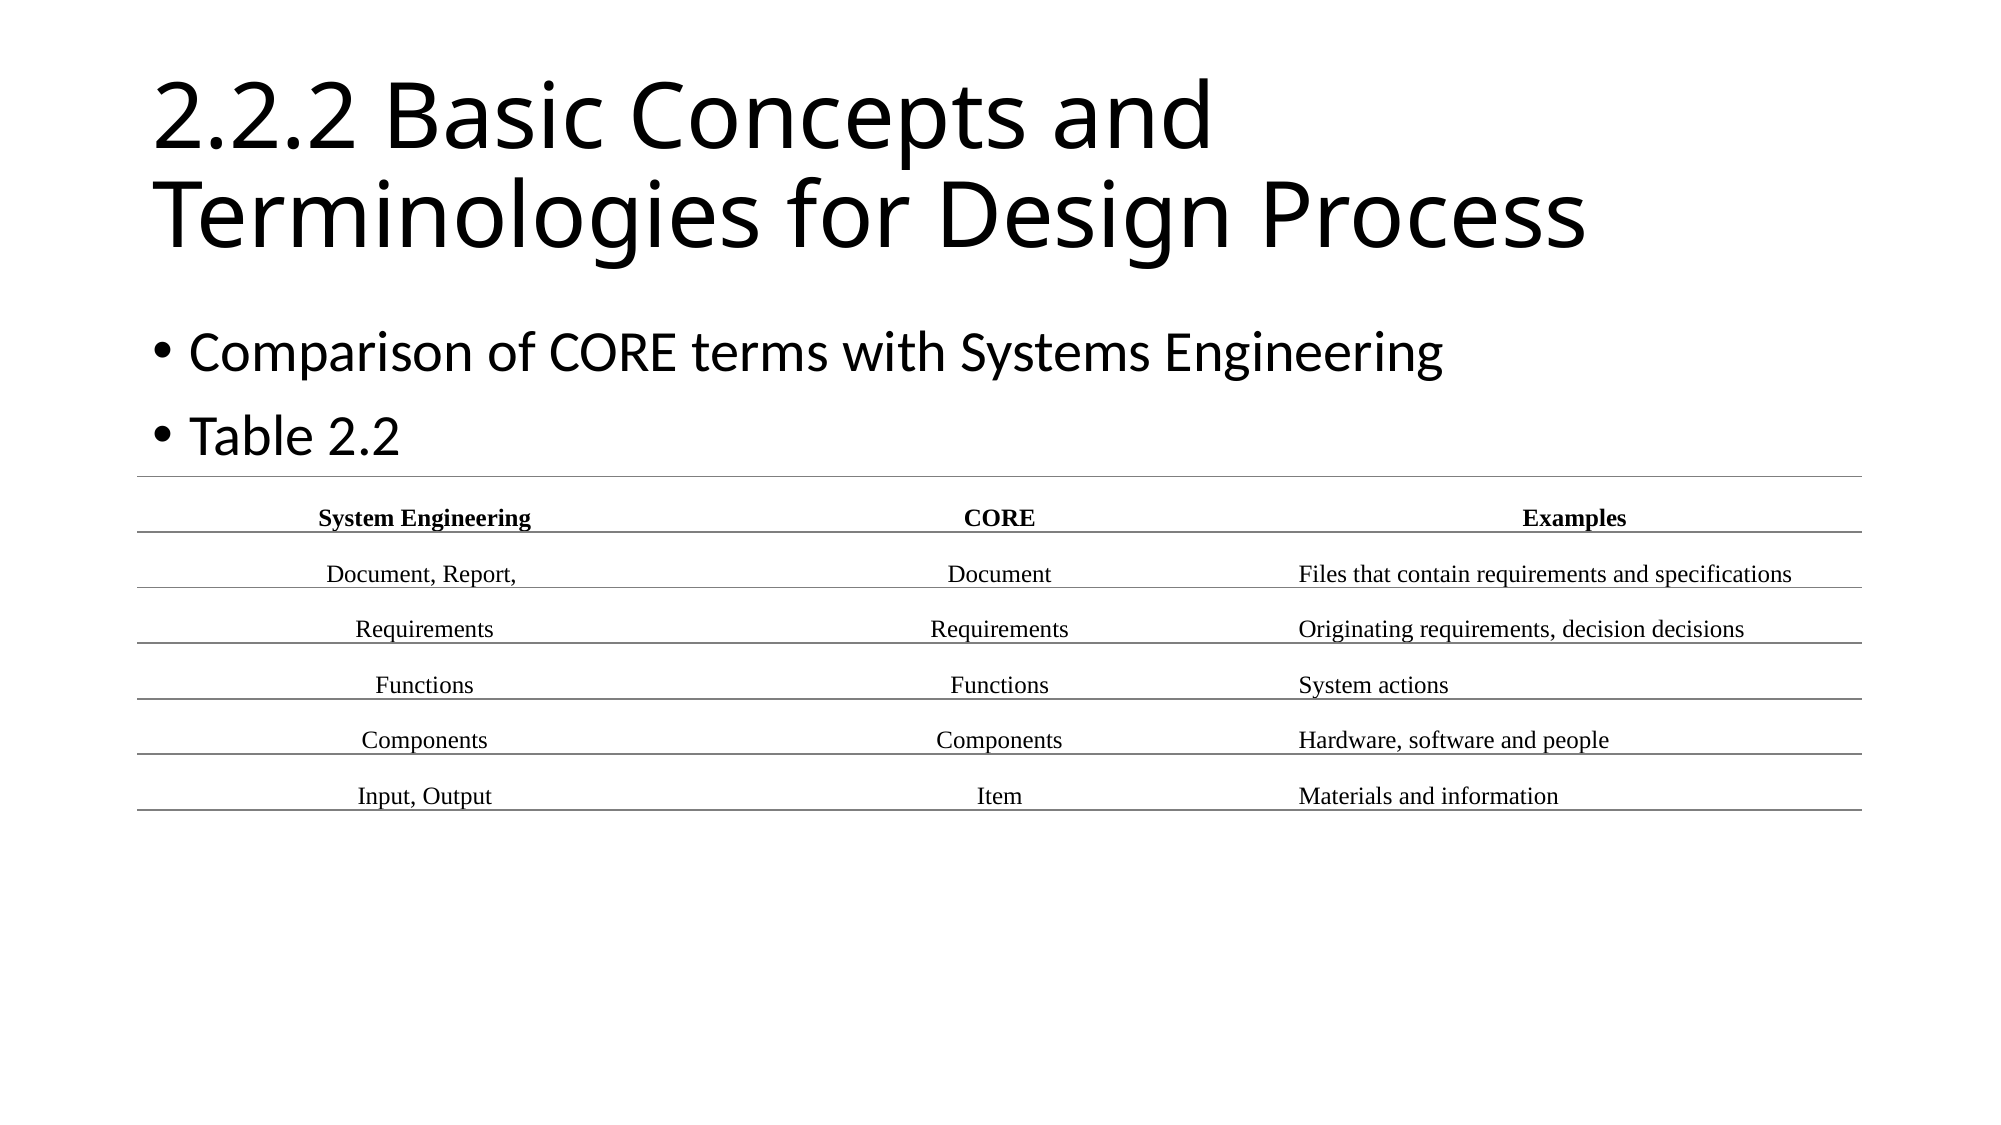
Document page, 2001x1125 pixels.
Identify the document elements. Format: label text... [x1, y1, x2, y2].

table_cell Requirements [712, 588, 1287, 642]
table_cell Components [712, 700, 1287, 753]
table_header System Engineering [137, 477, 712, 531]
table_cell System actions [1287, 644, 1862, 698]
table_cell Functions [137, 644, 712, 698]
title 2.2.2 Basic Concepts and Terminologies for Design Process [137, 59, 1863, 278]
table_cell Materials and information [1287, 755, 1862, 809]
table_cell Requirements [137, 588, 712, 642]
table_cell Functions [712, 644, 1287, 698]
table_cell Files that contain requirements and specifications [1287, 533, 1862, 587]
table_cell Document [712, 533, 1287, 587]
list Comparison of CORE terms with Systems Engineering Table 2.2 [137, 314, 1863, 1028]
table_cell Document, Report, [137, 533, 712, 587]
table_header Examples [1287, 477, 1862, 531]
table_cell Input, Output [137, 755, 712, 809]
table_cell Components [137, 700, 712, 753]
table_cell Originating requirements, decision decisions [1287, 588, 1862, 642]
table_header CORE [712, 477, 1287, 531]
table_cell Item [712, 755, 1287, 809]
table_cell Hardware, software and people [1287, 700, 1862, 753]
